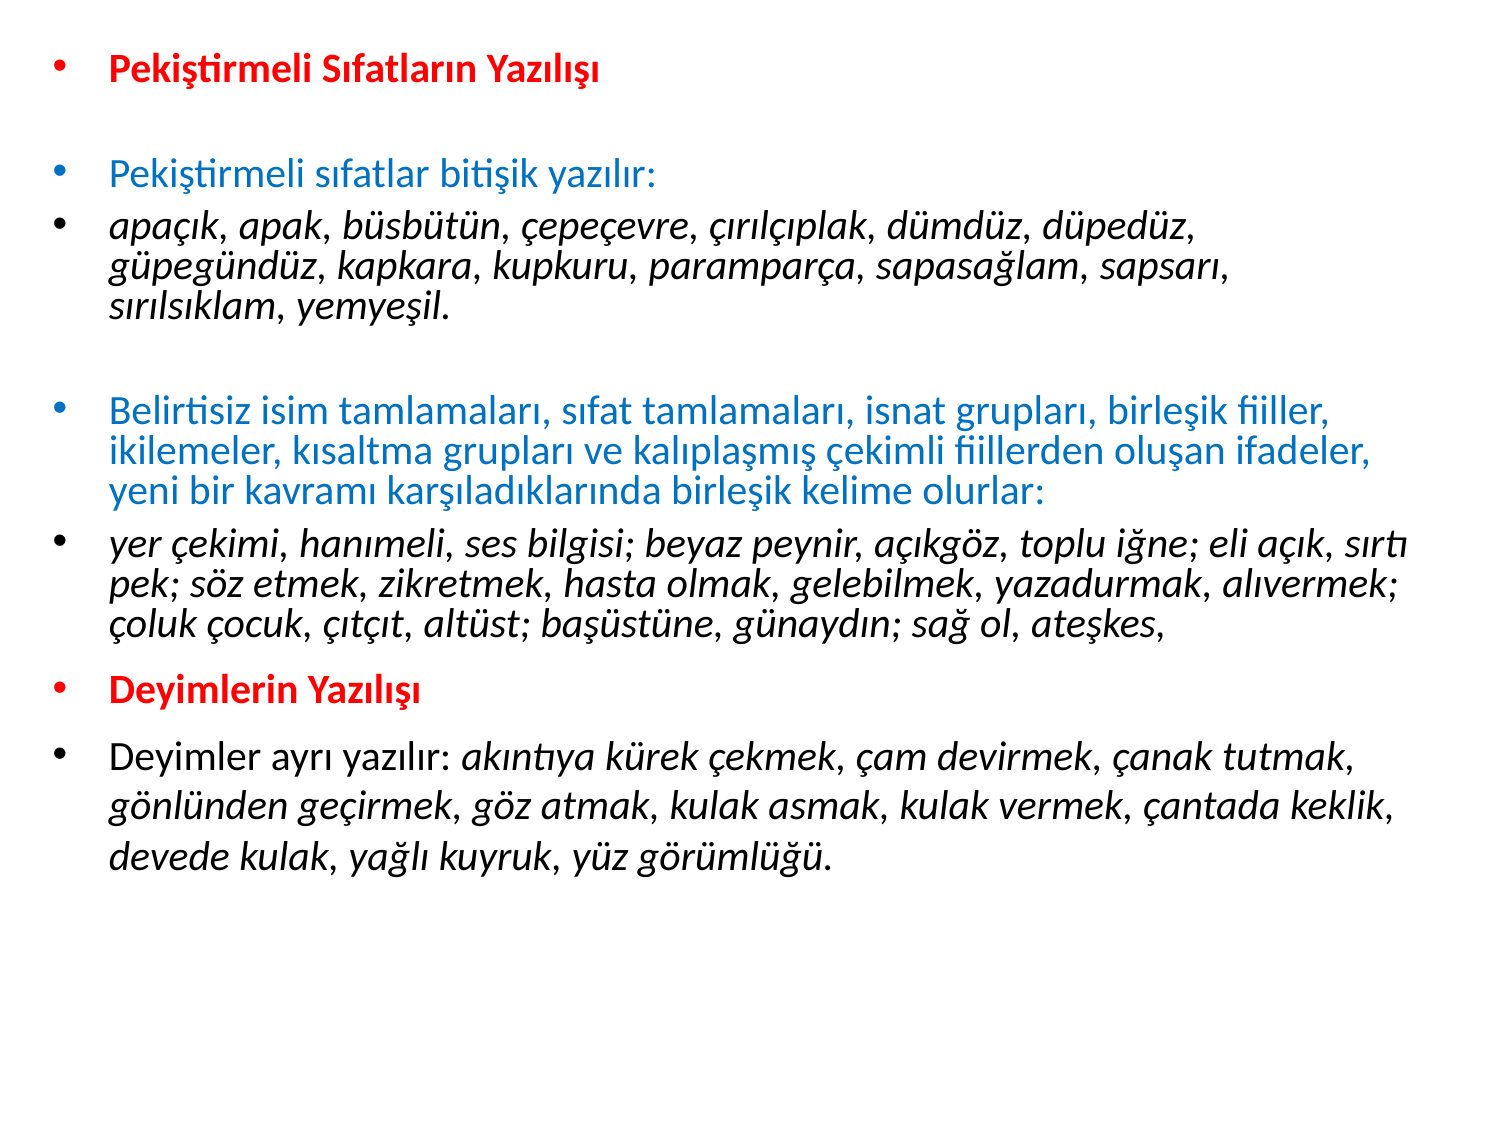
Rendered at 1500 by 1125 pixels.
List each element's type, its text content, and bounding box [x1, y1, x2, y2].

list Pekiştirmeli Sıfatların Yazılışı Pekiştirmeli sıfatlar bitişik yazılır: apaçık, apak, büsbütün, çepeçevre, çırılçıplak, dümdüz, düpedüz, güpegündüz, kapkara, kupkuru, paramparça, sapasağlam, sapsarı, sırılsıklam, yemyeşil. Belirtisiz isim tamlamaları, sıfat tamlamaları, isnat grupları, birleşik fiiller, ikilemeler, kısaltma grupları ve kalıplaşmış çekimli fiillerden oluşan ifadeler, yeni bir kavramı karşıladıklarında birleşik kelime olurlar: yer çekimi, hanımeli, ses bilgisi; beyaz peynir, açıkgöz, toplu iğne; eli açık, sırtı pek; söz etmek, zikretmek, hasta olmak, gelebilmek, yazadurmak, alıvermek; çoluk çocuk, çıtçıt, altüst; başüstüne, günaydın; sağ ol, ateşkes, Deyimlerin Yazılışı Deyimler ayrı yazılır: akıntıya kürek çekmek, çam devirmek, çanak tutmak, gönlünden geçirmek, göz atmak, kulak asmak, kulak vermek, çantada keklik, devede kulak, yağlı kuyruk, yüz görümlüğü. [37, 42, 1426, 1083]
